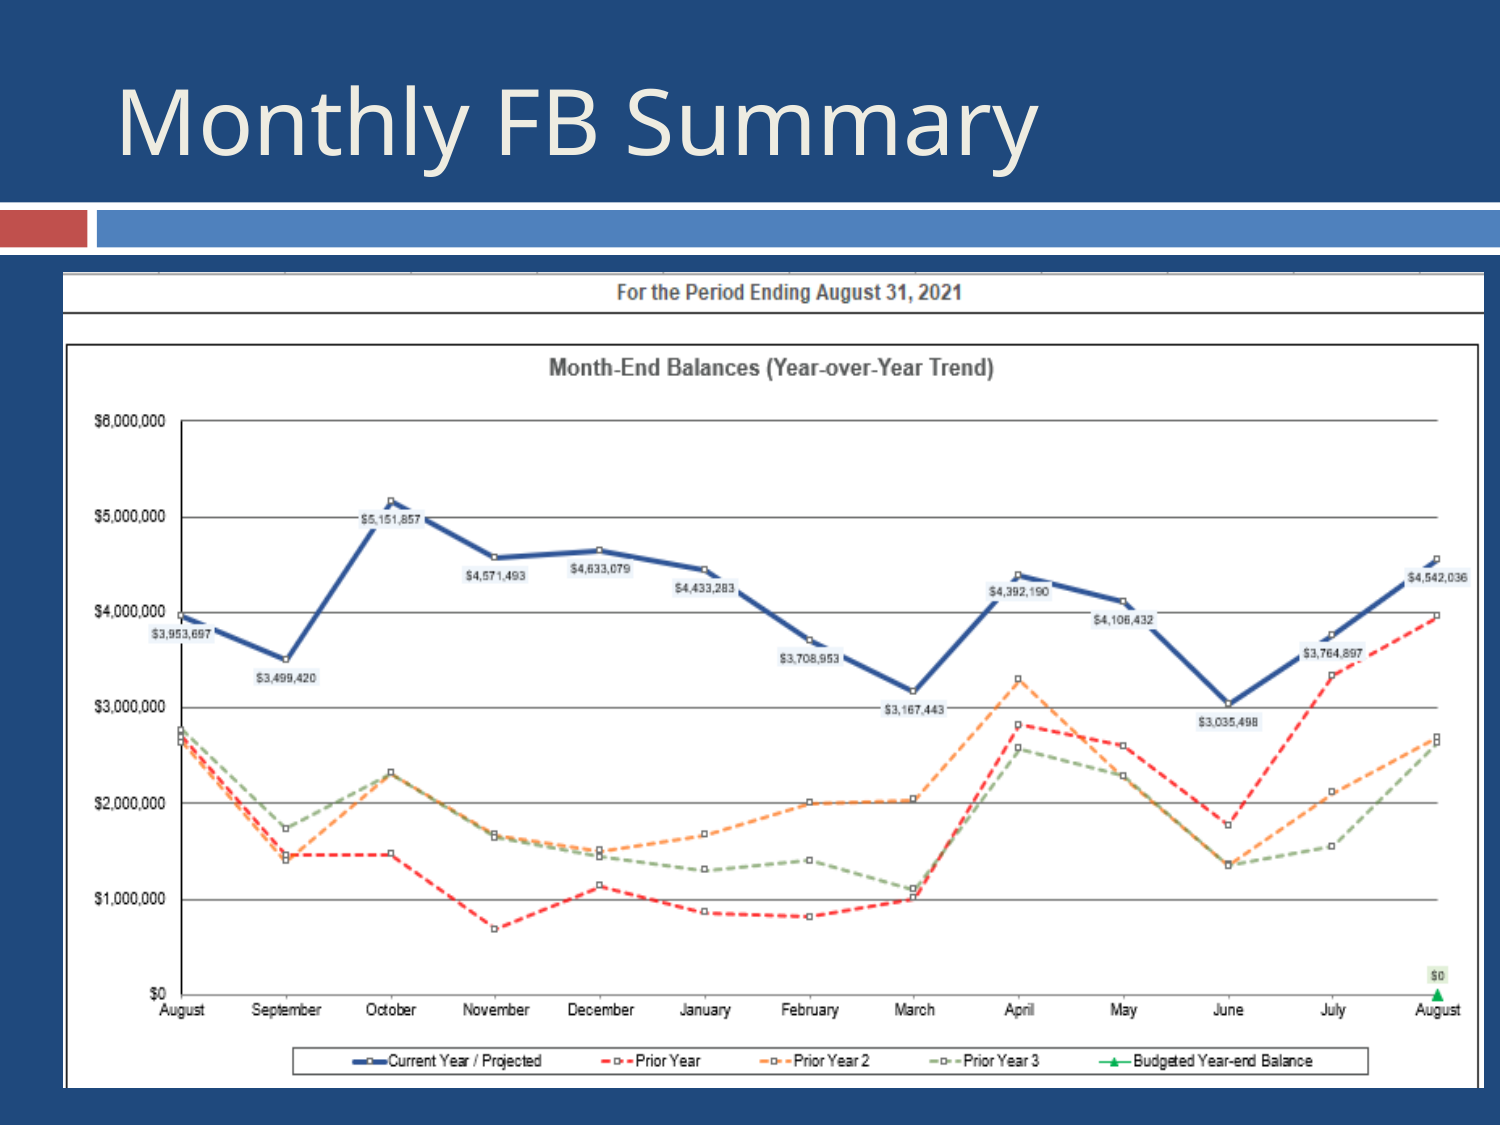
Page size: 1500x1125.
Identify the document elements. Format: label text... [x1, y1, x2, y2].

picture [63, 272, 1485, 1088]
title Monthly FB Summary [99, 37, 1438, 200]
